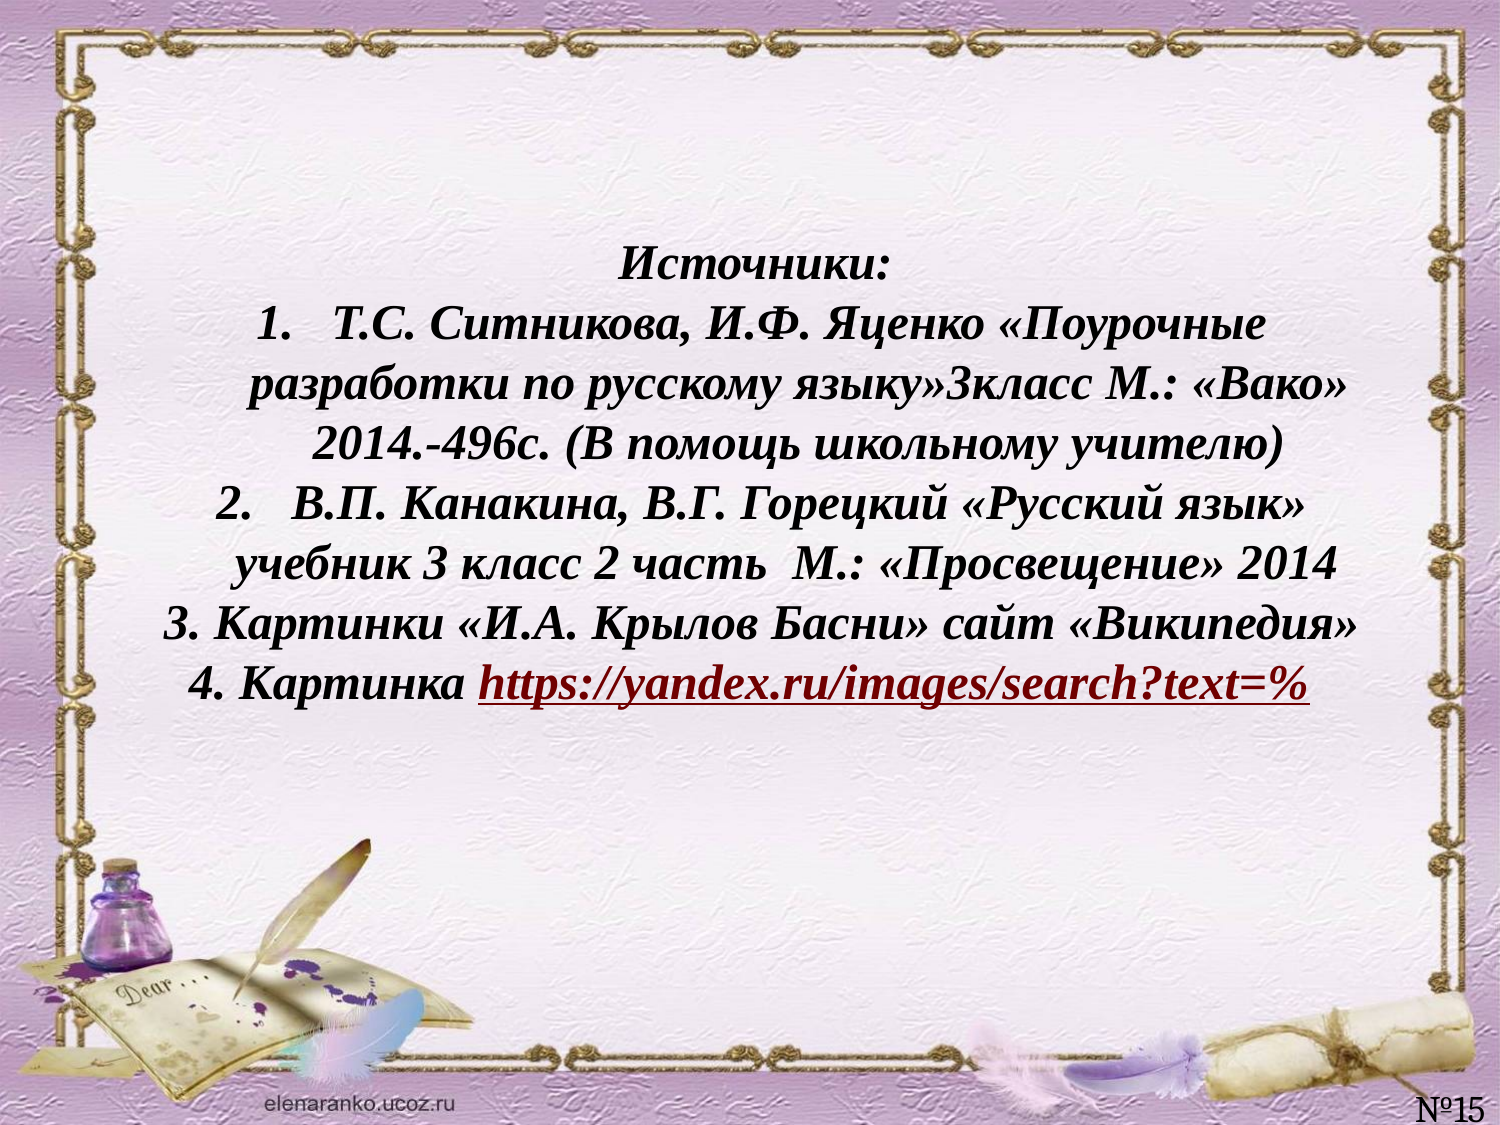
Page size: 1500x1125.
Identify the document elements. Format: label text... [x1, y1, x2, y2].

text_box Источники: Т.С. Ситникова, И.Ф. Яценко «Поурочные разработки по русскому языку»3класс М.: «Вако» 2014.-496с. (В помощь школьному учителю) В.П. Канакина, В.Г. Горецкий «Русский язык» учебник 3 класс 2 часть М.: «Просвещение» 2014 3. Картинки «И.А. Крылов Басни» сайт «Википедия» 4. Картинка https://yandex.ru/images/search?text=% [112, 117, 1412, 778]
picture [0, 0, 1500, 1125]
text_box №15 [1400, 1078, 1500, 1125]
